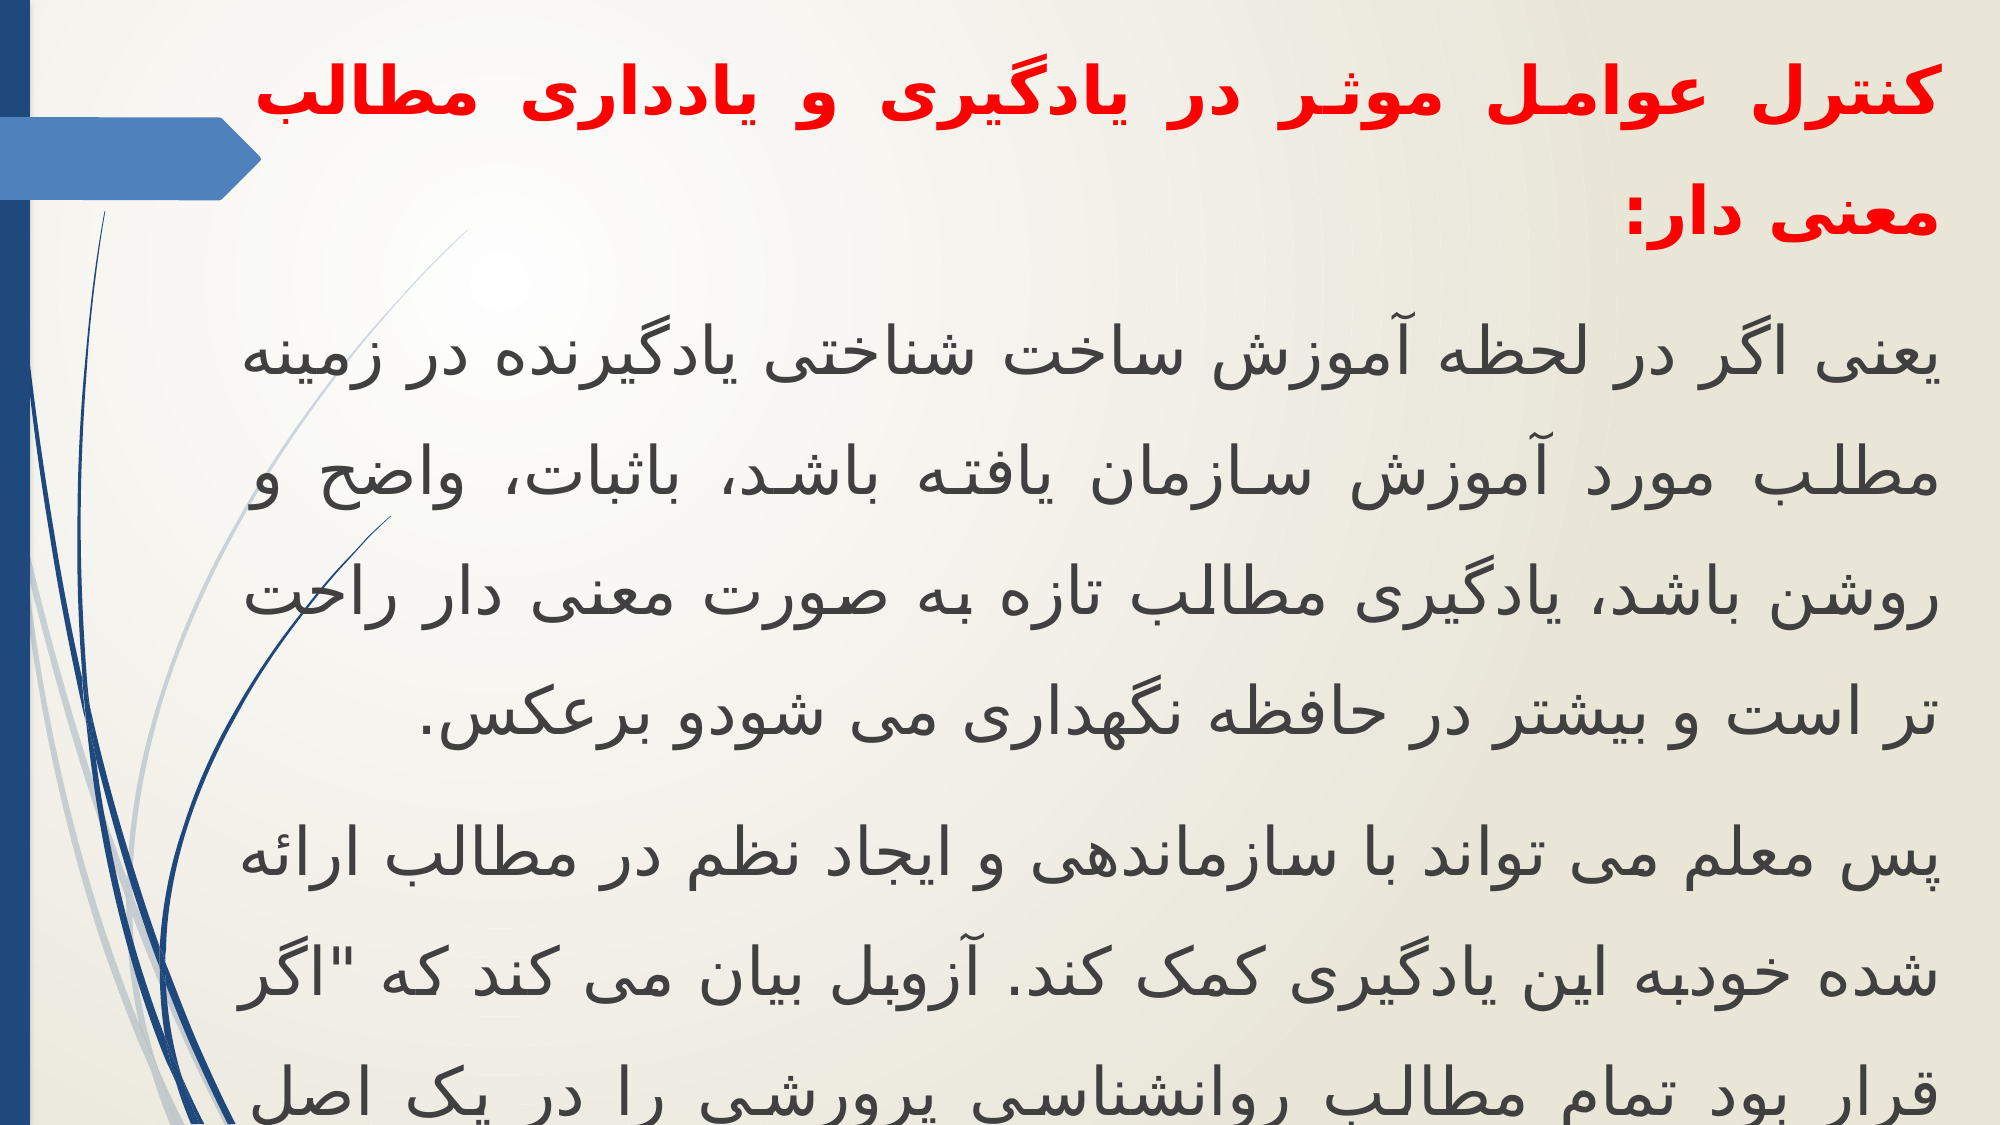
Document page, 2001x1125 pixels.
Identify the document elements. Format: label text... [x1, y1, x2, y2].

list کنترل عوامل موثر در یادگیری و یادداری مطالب معنی دار: یعنی اگر در لحظه آموزش ساخت شناختی یادگیرنده در زمینه مطلب مورد آموزش سازمان یافته باشد، باثبات، واضح و روشن باشد، یادگیری مطالب تازه به صورت معنی دار راحت تر است و بیشتر در حافظه نگهداری می شودو برعکس. پس معلم می تواند با سازماندهی و ایجاد نظم در مطالب ارائه شده خودبه این یادگیری کمک کند. آزوبل بیان می کند که "اگر قرار بود تمام مطالب روانشناسی پرورشی را در یک اصل خلاصه کنم، آن اصل این بود: تنها عامل مهمی که بر یادگیری بیشترین تاثیر را دارد، آموخته های قبلی یادگیرنده است. به این اصل تحقق بخشید و طبق آن آموزش دهید". [223, 0, 1958, 1104]
